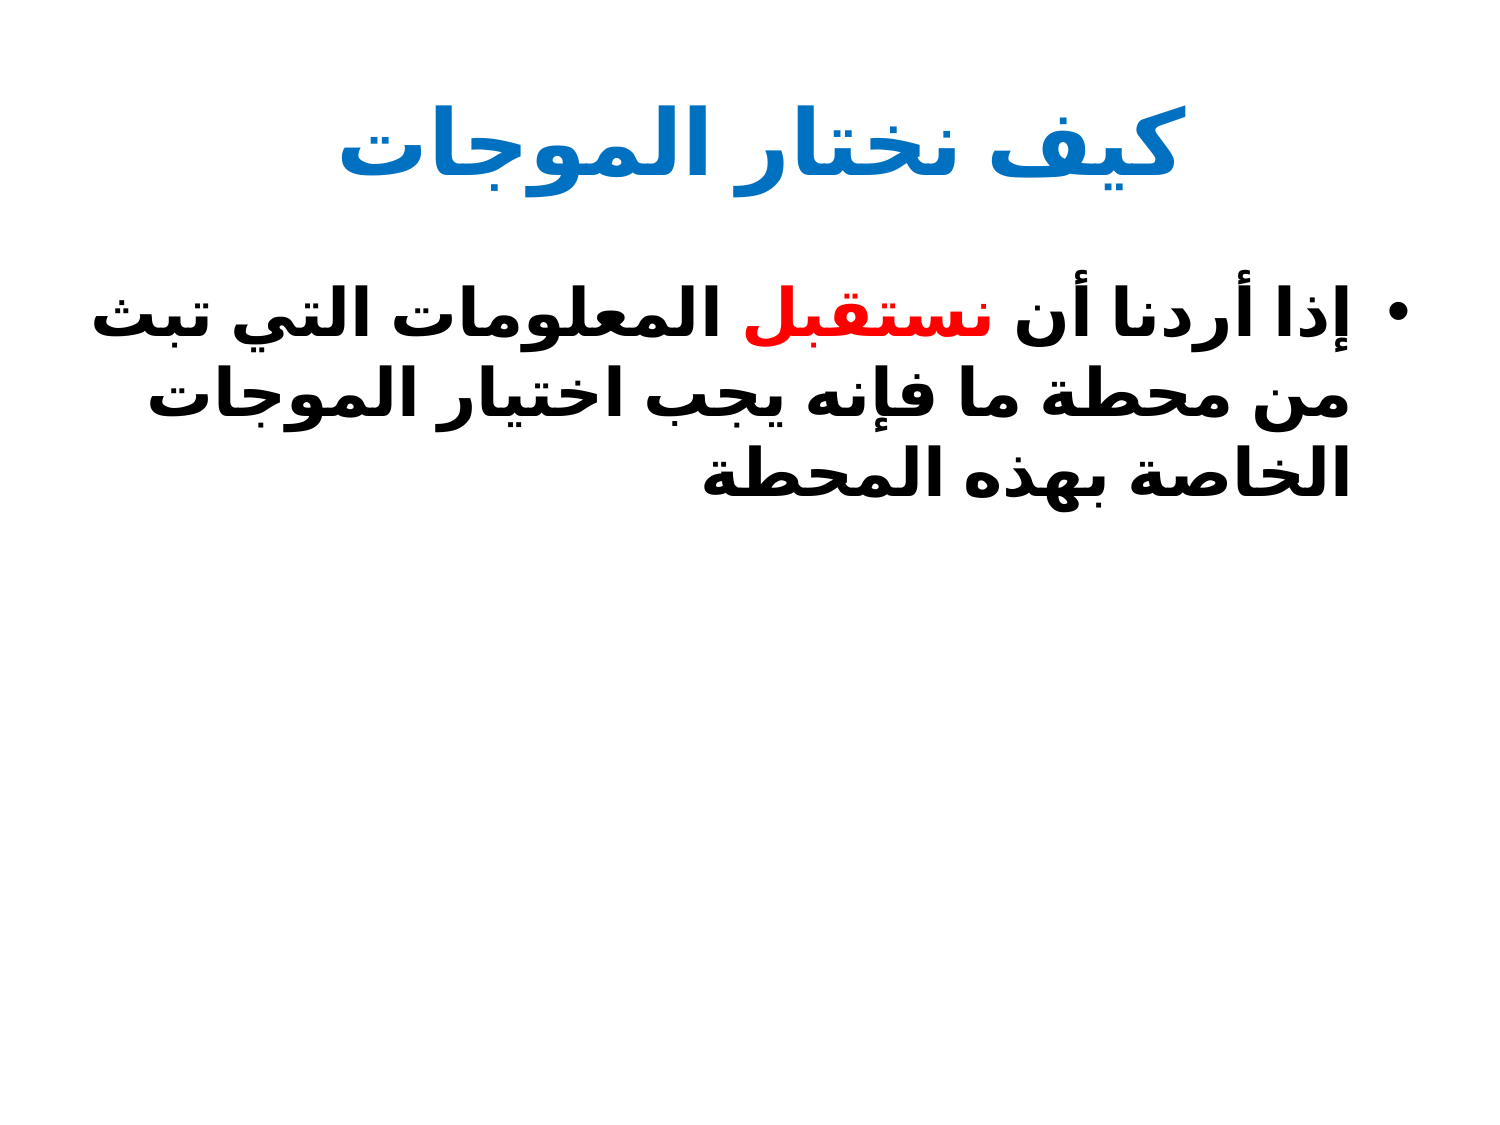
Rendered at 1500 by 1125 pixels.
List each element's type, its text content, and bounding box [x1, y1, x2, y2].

list إذا أردنا أن نستقبل المعلومات التي تبث من محطة ما فإنه يجب اختيار الموجات الخاصة بهذه المحطة [75, 262, 1425, 1005]
title كيف نختار الموجات [75, 45, 1425, 233]
